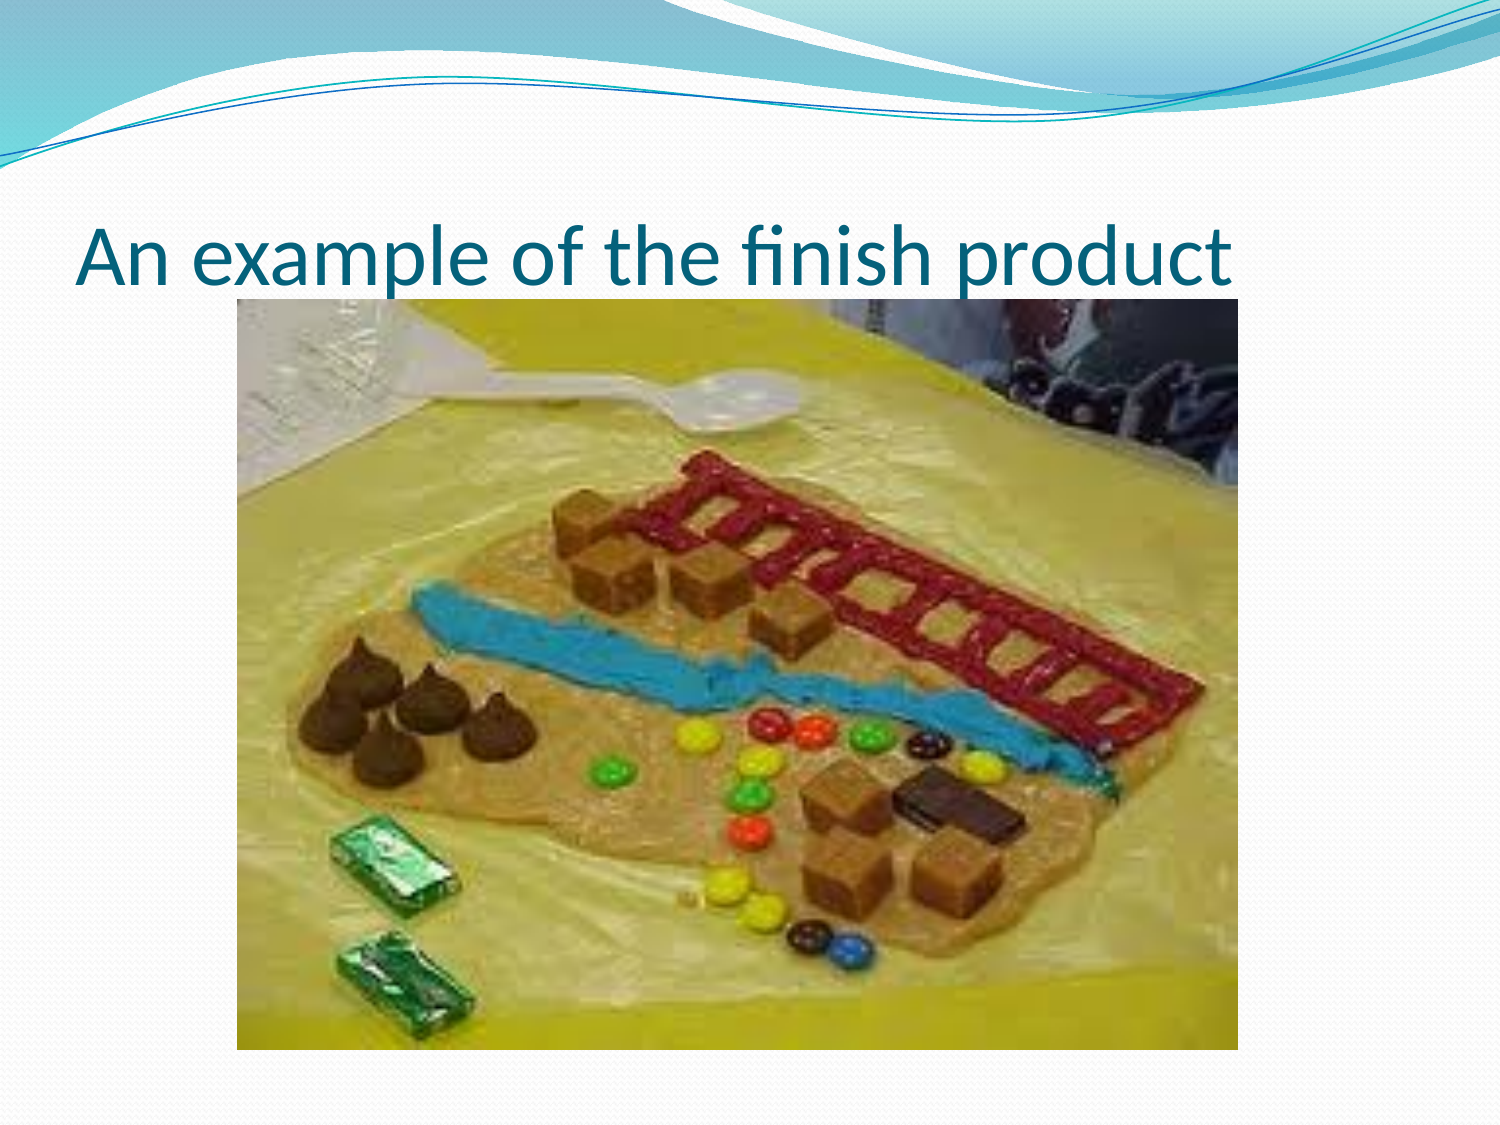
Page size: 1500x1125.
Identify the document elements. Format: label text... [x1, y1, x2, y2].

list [237, 299, 1238, 1051]
title An example of the finish product [75, 115, 1425, 303]
